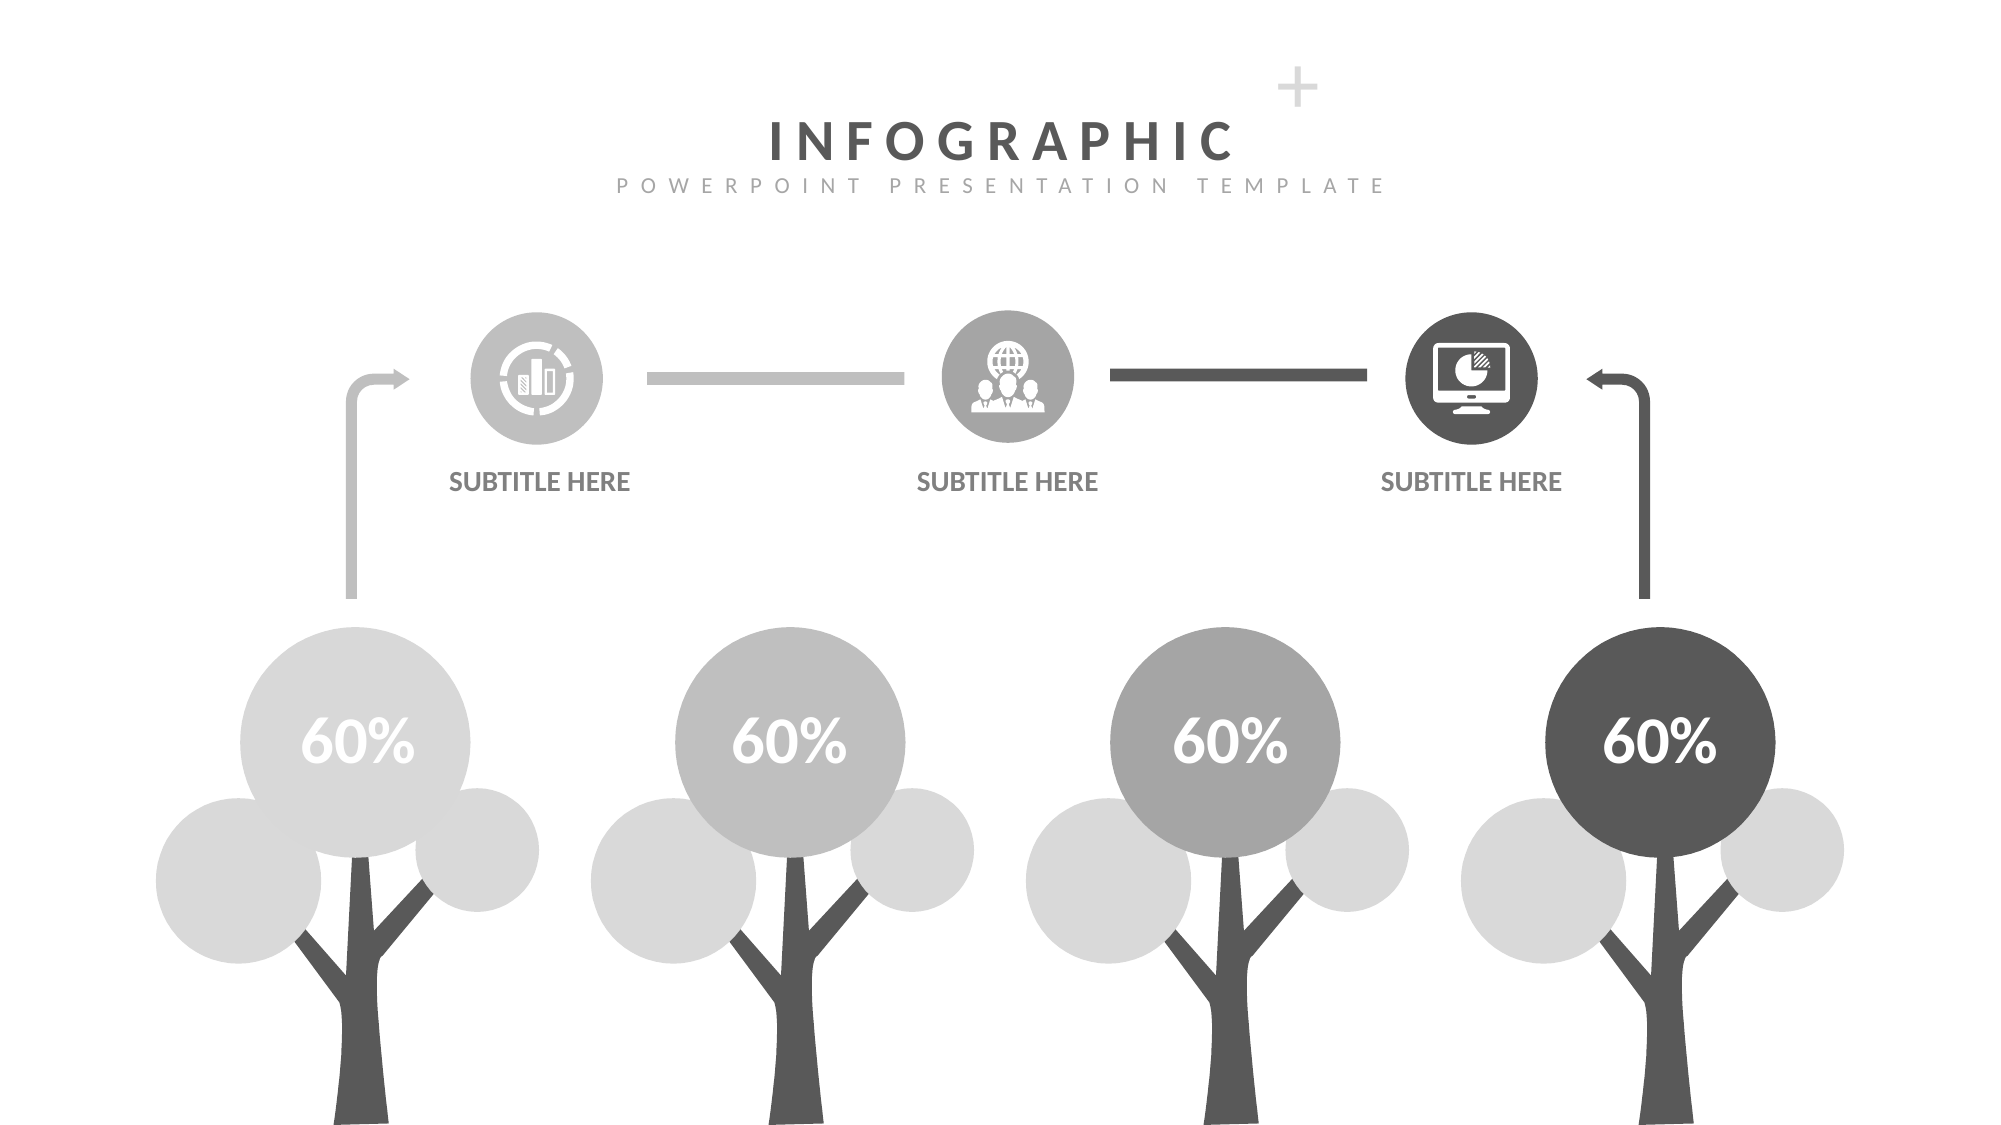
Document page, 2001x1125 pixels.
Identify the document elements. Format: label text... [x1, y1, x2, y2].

text_box [344, 366, 412, 601]
text_box + [1259, 25, 1337, 141]
text_box [1584, 366, 1652, 601]
text_box [1285, 788, 1410, 912]
text_box 60% [1158, 688, 1305, 784]
text_box 60% [716, 688, 863, 784]
text_box [1720, 788, 1845, 912]
text_box 60% [1587, 688, 1734, 784]
text_box [730, 858, 868, 1125]
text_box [971, 340, 1045, 413]
text_box [295, 858, 433, 1125]
text_box [1600, 858, 1738, 1125]
text_box [155, 798, 322, 964]
text_box SUBTITLE HERE [1366, 454, 1578, 505]
text_box [1109, 368, 1368, 382]
text_box [1110, 627, 1341, 858]
text_box [940, 309, 1076, 444]
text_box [499, 341, 574, 416]
text_box [850, 788, 975, 912]
text_box SUBTITLE HERE [902, 454, 1114, 505]
text_box POWERPOINT PRESENTATION TEMPLATE [601, 163, 1399, 206]
text_box [1460, 798, 1627, 964]
text_box [469, 311, 604, 446]
text_box [415, 788, 540, 912]
text_box [1025, 798, 1192, 964]
text_box 60% [285, 688, 432, 784]
text_box [1545, 627, 1776, 858]
text_box [646, 371, 905, 386]
text_box [1404, 311, 1539, 446]
text_box [590, 798, 757, 964]
text_box SUBTITLE HERE [434, 454, 646, 505]
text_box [1433, 342, 1510, 414]
text_box [240, 627, 471, 858]
text_box INFOGRAPHIC [753, 94, 1247, 163]
text_box [675, 627, 906, 858]
text_box [1165, 858, 1303, 1125]
